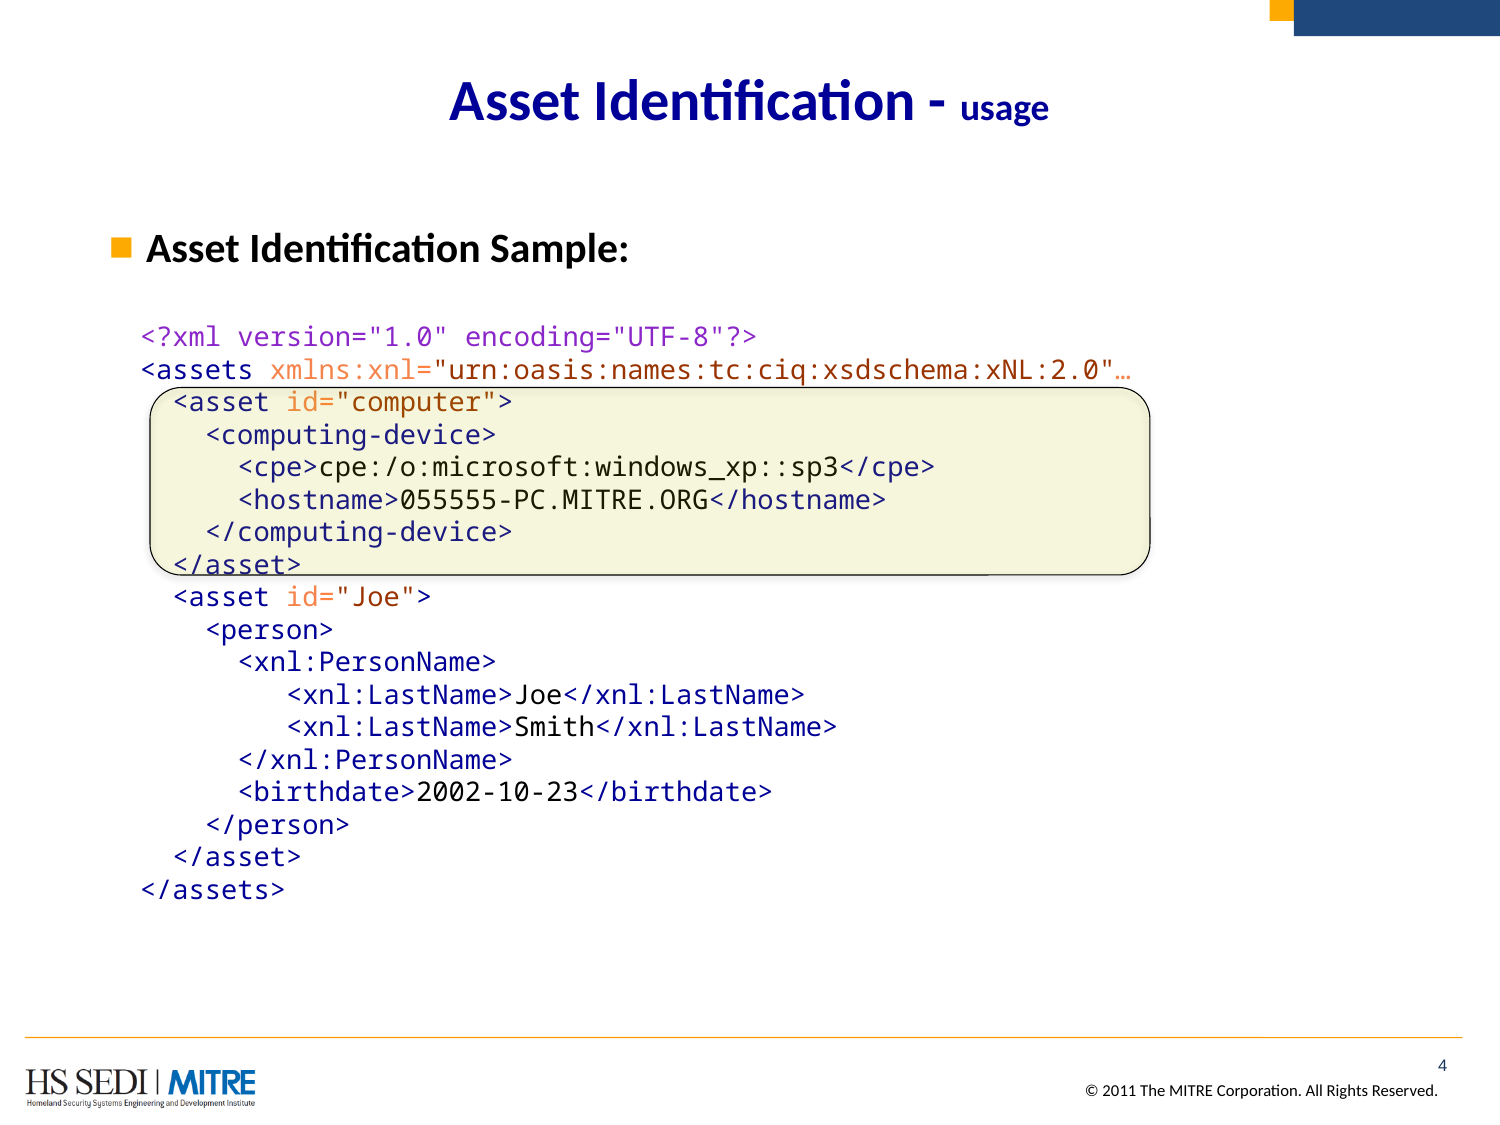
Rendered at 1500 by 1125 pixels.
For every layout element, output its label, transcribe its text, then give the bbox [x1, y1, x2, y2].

text_box <?xml version="1.0" encoding="UTF-8"?> <assets xmlns:xnl="urn:oasis:names:tc:ciq:xsdschema:xNL:2.0"… <asset id="computer"> <computing-device> <cpe>cpe:/o:microsoft:windows_xp::sp3</cpe> <hostname>055555-PC.MITRE.ORG</hostname> </computing-device> </asset> <asset id="Joe"> <person> <xnl:PersonName> <xnl:LastName>Joe</xnl:LastName> <xnl:LastName>Smith</xnl:LastName> </xnl:PersonName> <birthdate>2002-10-23</birthdate> </person> </asset> </assets> [124, 312, 1388, 912]
picture [20, 1058, 271, 1122]
list Asset Identification Sample: [93, 221, 863, 413]
title Asset Identification - usage [43, 62, 1457, 151]
text_box [150, 387, 1150, 576]
slide_number 4 [1374, 1049, 1463, 1076]
